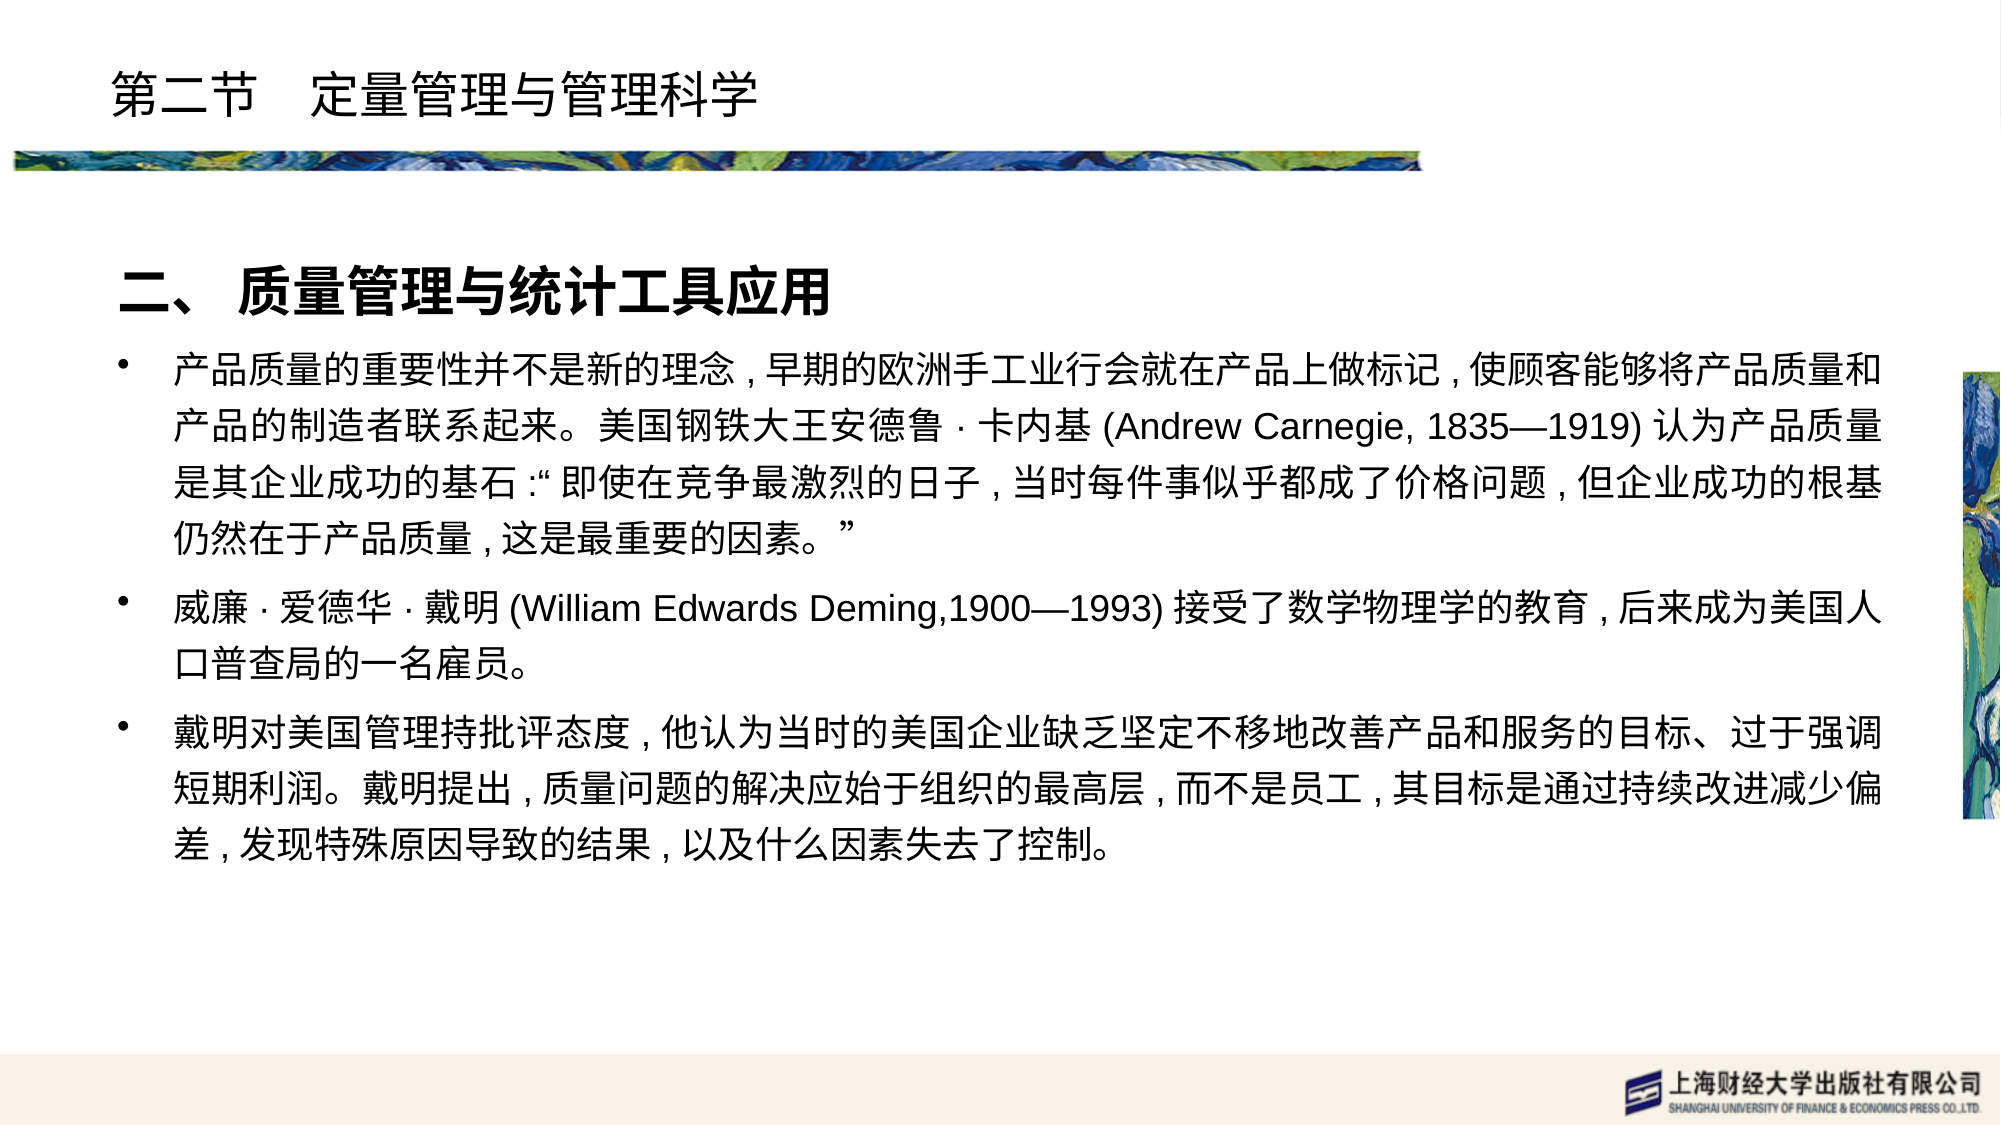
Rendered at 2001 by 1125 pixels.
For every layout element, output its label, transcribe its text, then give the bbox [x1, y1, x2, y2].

title 第二节 定量管理与管理科学 [94, 42, 1451, 146]
picture [0, 0, 2001, 1125]
list 二、 质量管理与统计工具应用 产品质量的重要性并不是新的理念,早期的欧洲手工业行会就在产品上做标记,使顾客能够将产品质量和产品的制造者联系起来。美国钢铁大王安德鲁·卡内基(Andrew Carnegie, 1835—1919)认为产品质量是其企业成功的基石:“即使在竞争最激烈的日子,当时每件事似乎都成了价格问题,但企业成功的根基仍然在于产品质量,这是最重要的因素。” 威廉·爱德华·戴明(William Edwards Deming,1900—1993)接受了数学物理学的教育,后来成为美国人口普查局的一名雇员。 戴明对美国管理持批评态度,他认为当时的美国企业缺乏坚定不移地改善产品和服务的目标、过于强调短期利润。戴明提出,质量问题的解决应始于组织的最高层,而不是员工,其目标是通过持续改进减少偏差,发现特殊原因导致的结果,以及什么因素失去了控制。 [102, 233, 1898, 1032]
